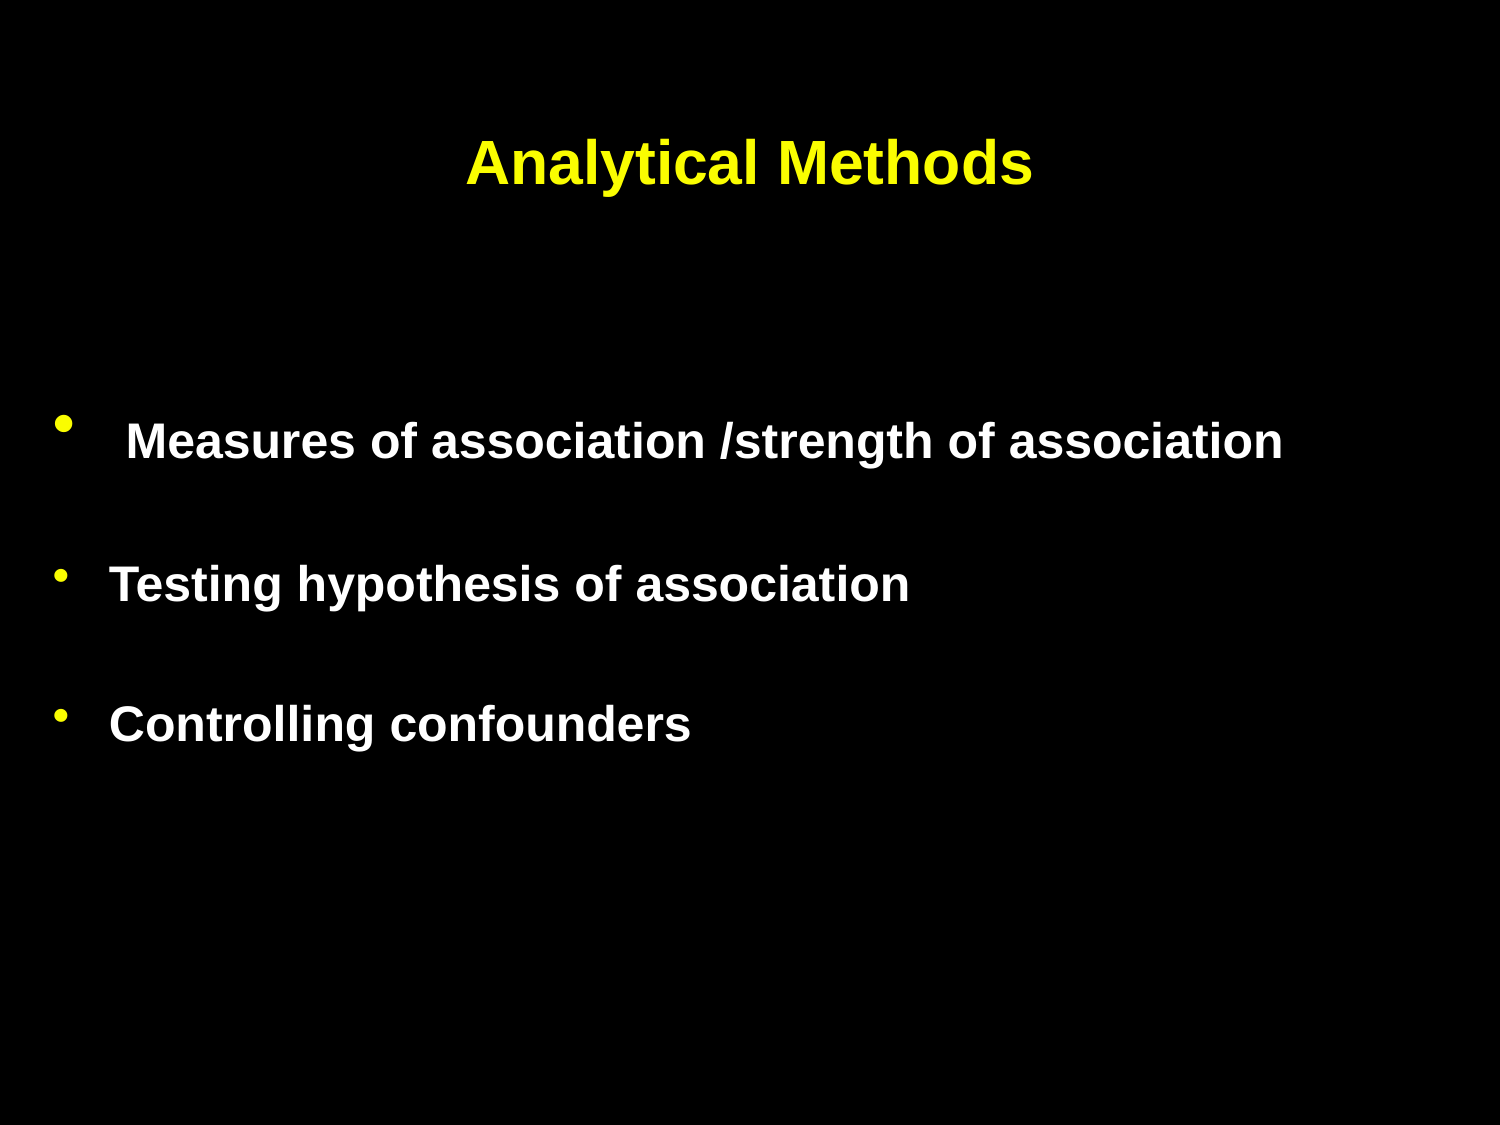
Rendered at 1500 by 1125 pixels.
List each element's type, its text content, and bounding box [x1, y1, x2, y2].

list Measures of association /strength of association Testing hypothesis of association Controlling confounders [37, 290, 1463, 966]
title Analytical Methods [112, 65, 1388, 254]
